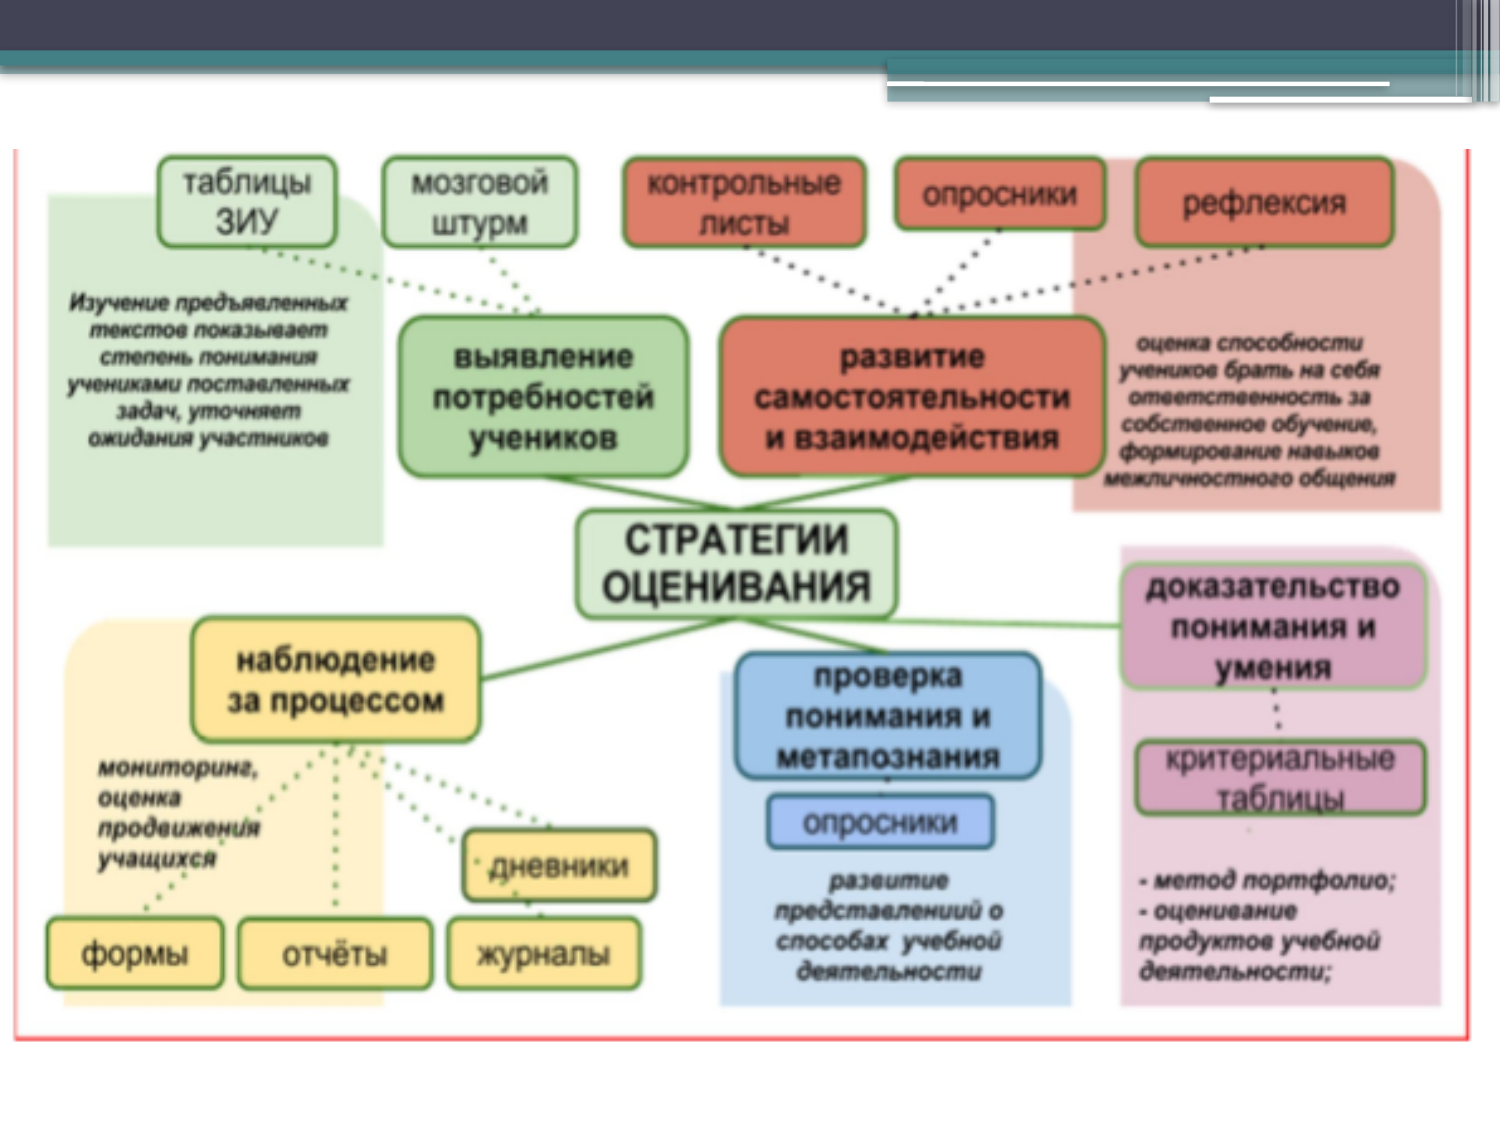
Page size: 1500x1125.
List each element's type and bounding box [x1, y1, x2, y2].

picture [5, 148, 1479, 1052]
